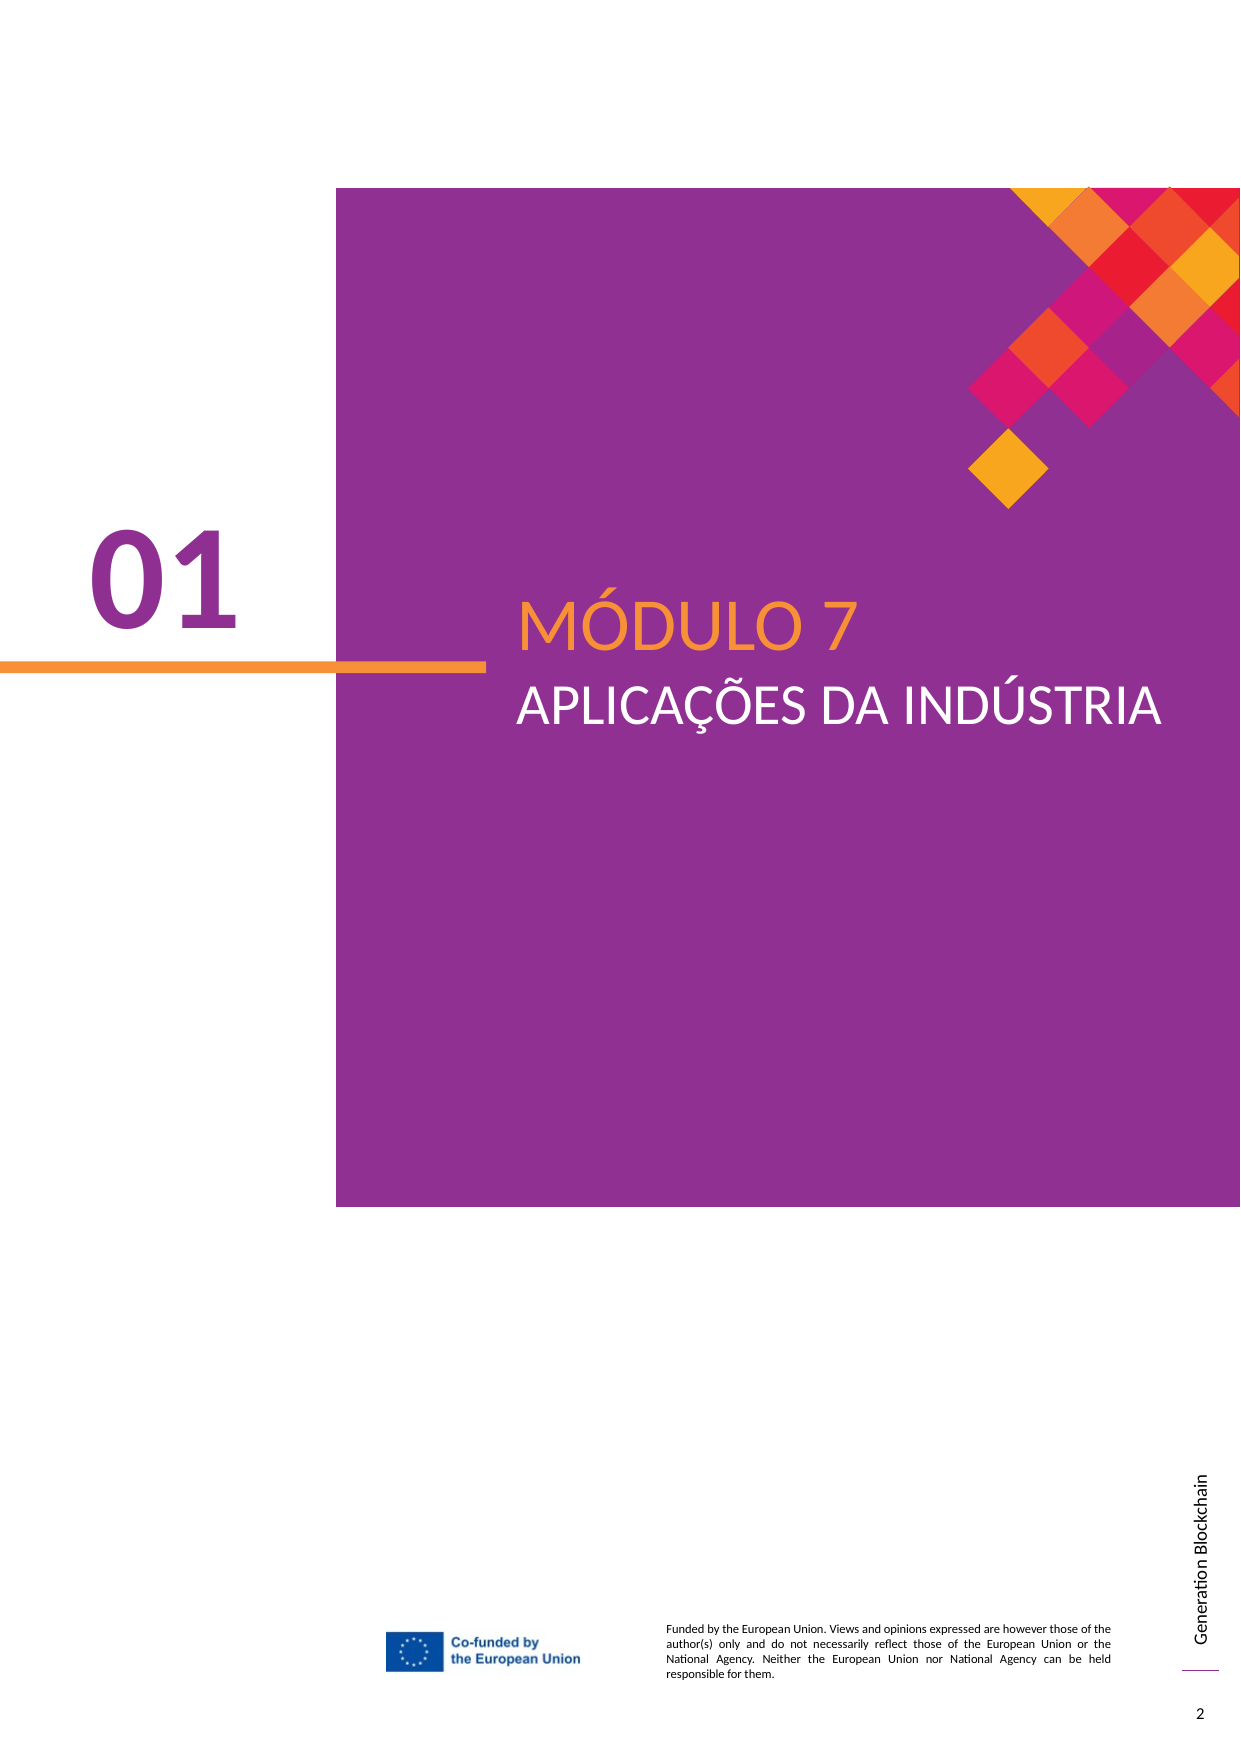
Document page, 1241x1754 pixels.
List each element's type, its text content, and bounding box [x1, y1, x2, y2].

slide_number 152 [1169, 1674, 1231, 1751]
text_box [386, 1614, 1126, 1690]
list 01 [74, 471, 375, 727]
list MÓDULO 7 APLICAÇÕES DA INDÚSTRIA [501, 568, 1209, 910]
